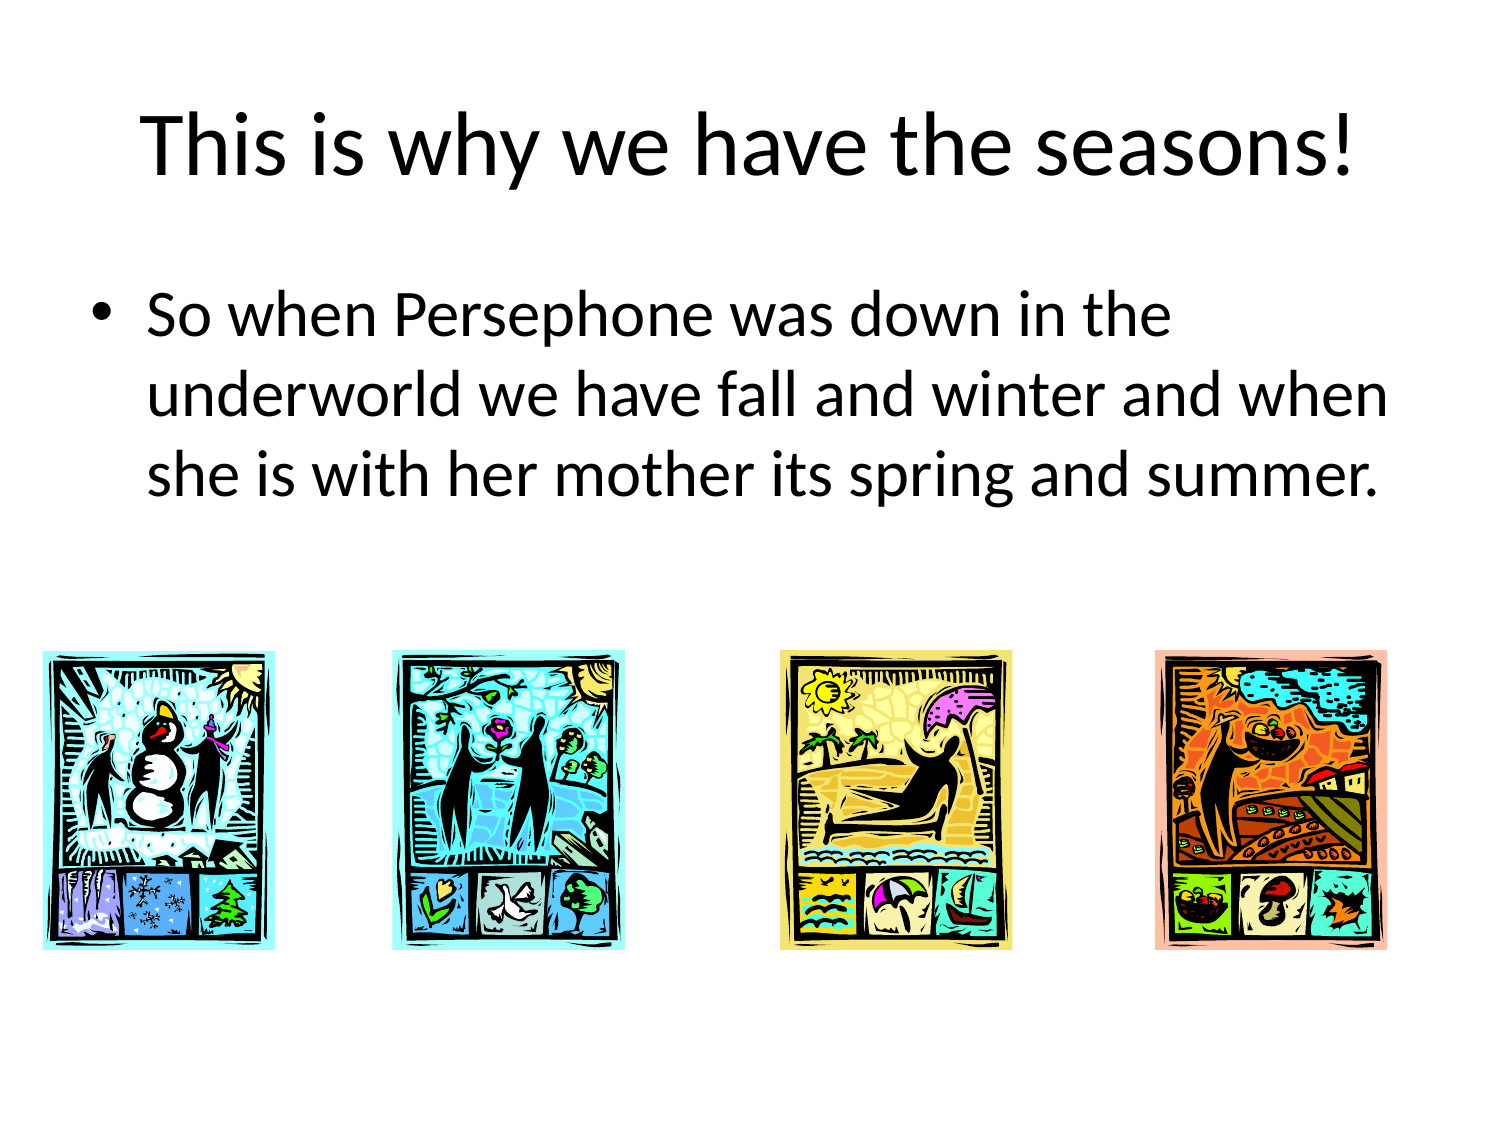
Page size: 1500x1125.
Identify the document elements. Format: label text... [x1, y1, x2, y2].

picture [779, 649, 1013, 950]
picture [1154, 650, 1388, 951]
title This is why we have the seasons! [75, 45, 1425, 233]
list So when Persephone was down in the underworld we have fall and winter and when she is with her mother its spring and summer. [75, 262, 1425, 1005]
picture [392, 649, 626, 950]
picture [42, 650, 276, 951]
